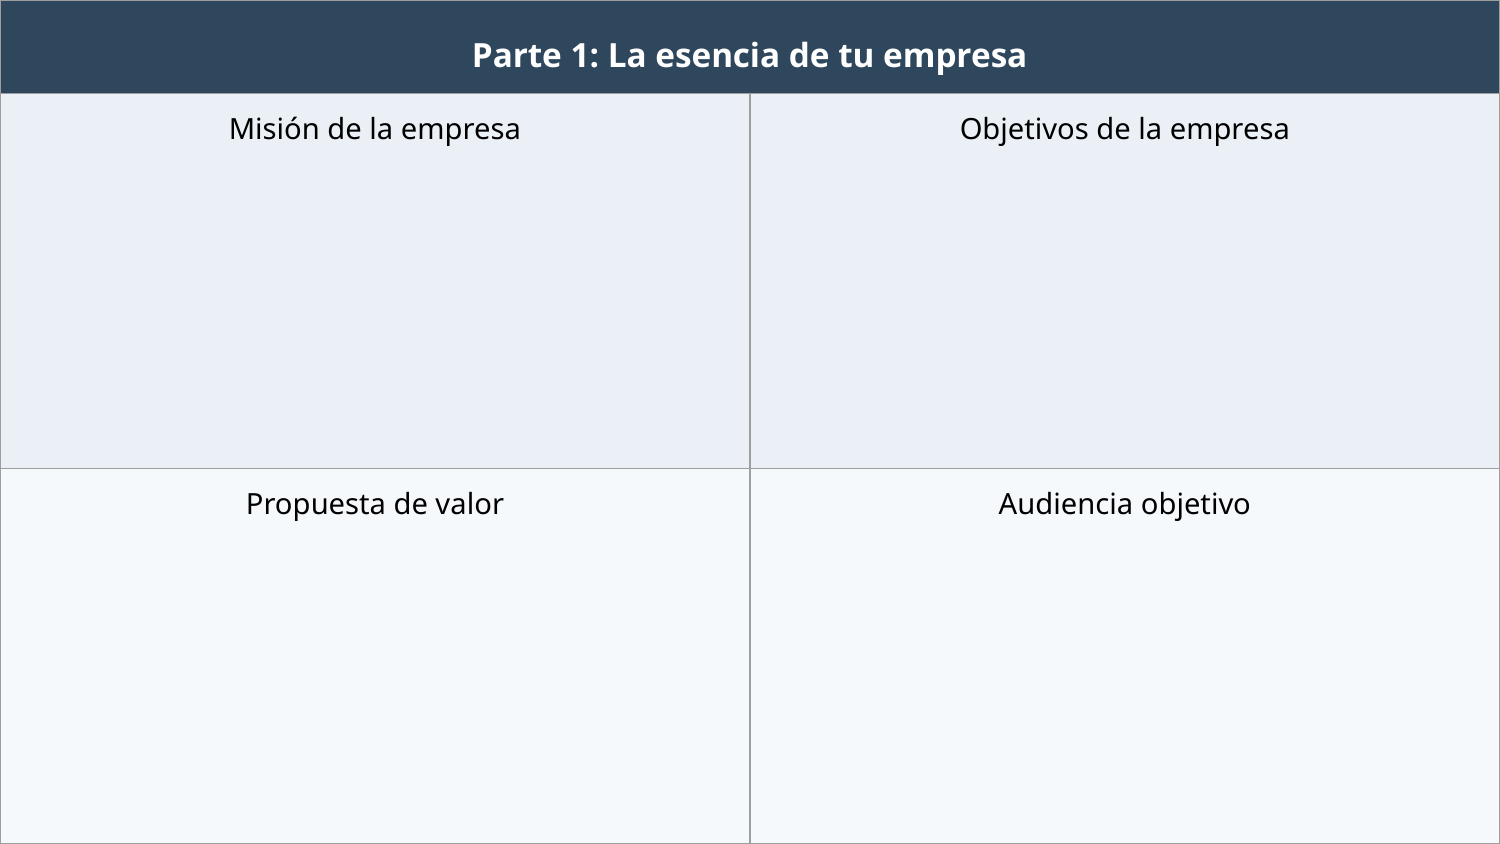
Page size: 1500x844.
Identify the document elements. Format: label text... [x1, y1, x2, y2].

table_cell Audiencia objetivo [751, 469, 1499, 843]
table_header Parte 1: La esencia de tu empresa [1, 1, 1499, 93]
table_cell Propuesta de valor [1, 469, 749, 843]
table_cell Misión de la empresa [1, 94, 749, 468]
table_cell Objetivos de la empresa [751, 94, 1499, 468]
